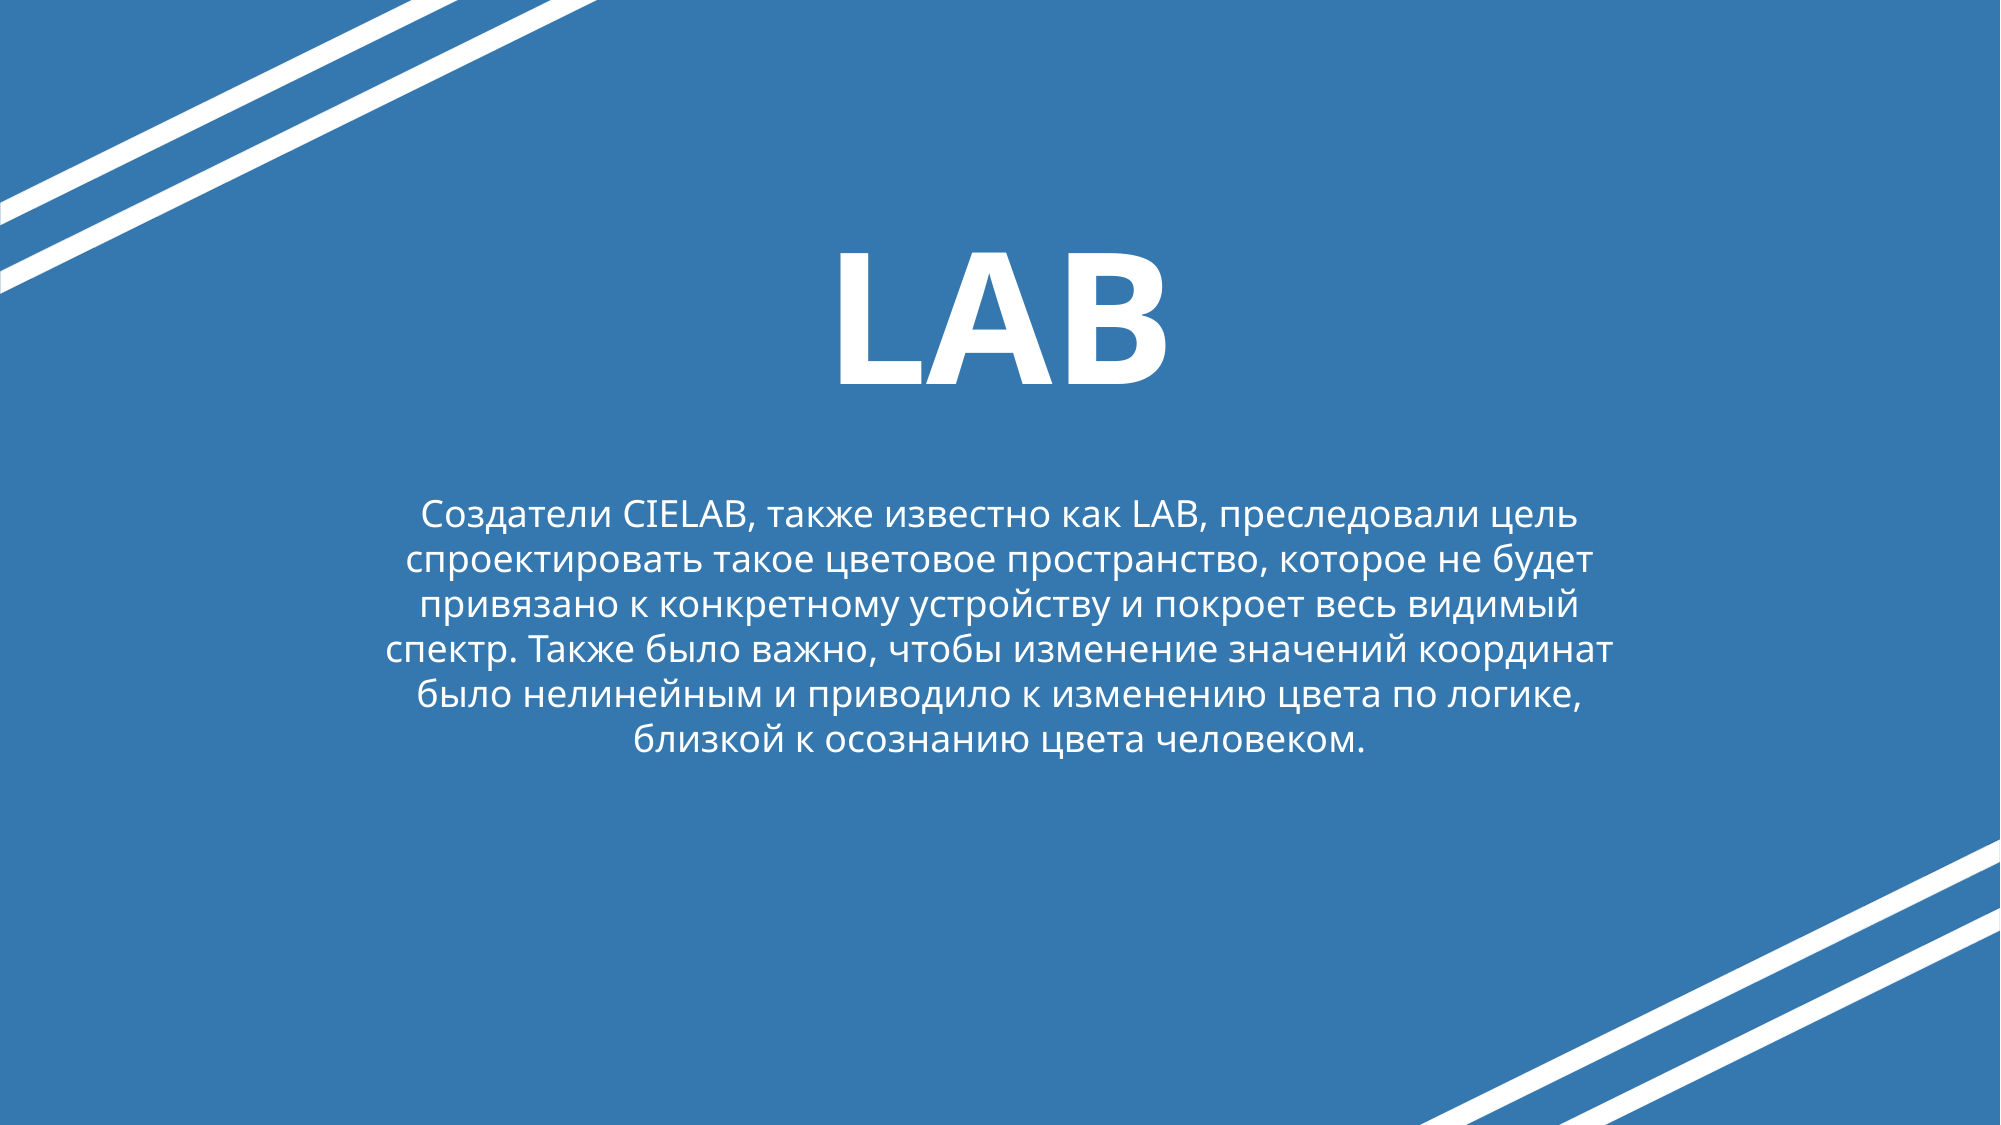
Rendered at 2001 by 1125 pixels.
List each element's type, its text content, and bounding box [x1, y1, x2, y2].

list Создатели CIELAB, также известно как LAB, преследовали цель спроектировать такое цветовое пространство, которое не будет привязано к конкретному устройству и покроет весь видимый спектр. Также было важно, чтобы изменение значений координат было нелинейным и приводило к изменению цвета по логике, близкой к осознанию цвета человеком. [360, 489, 1640, 742]
title LAB [250, 199, 1750, 422]
picture [0, 0, 2000, 1125]
